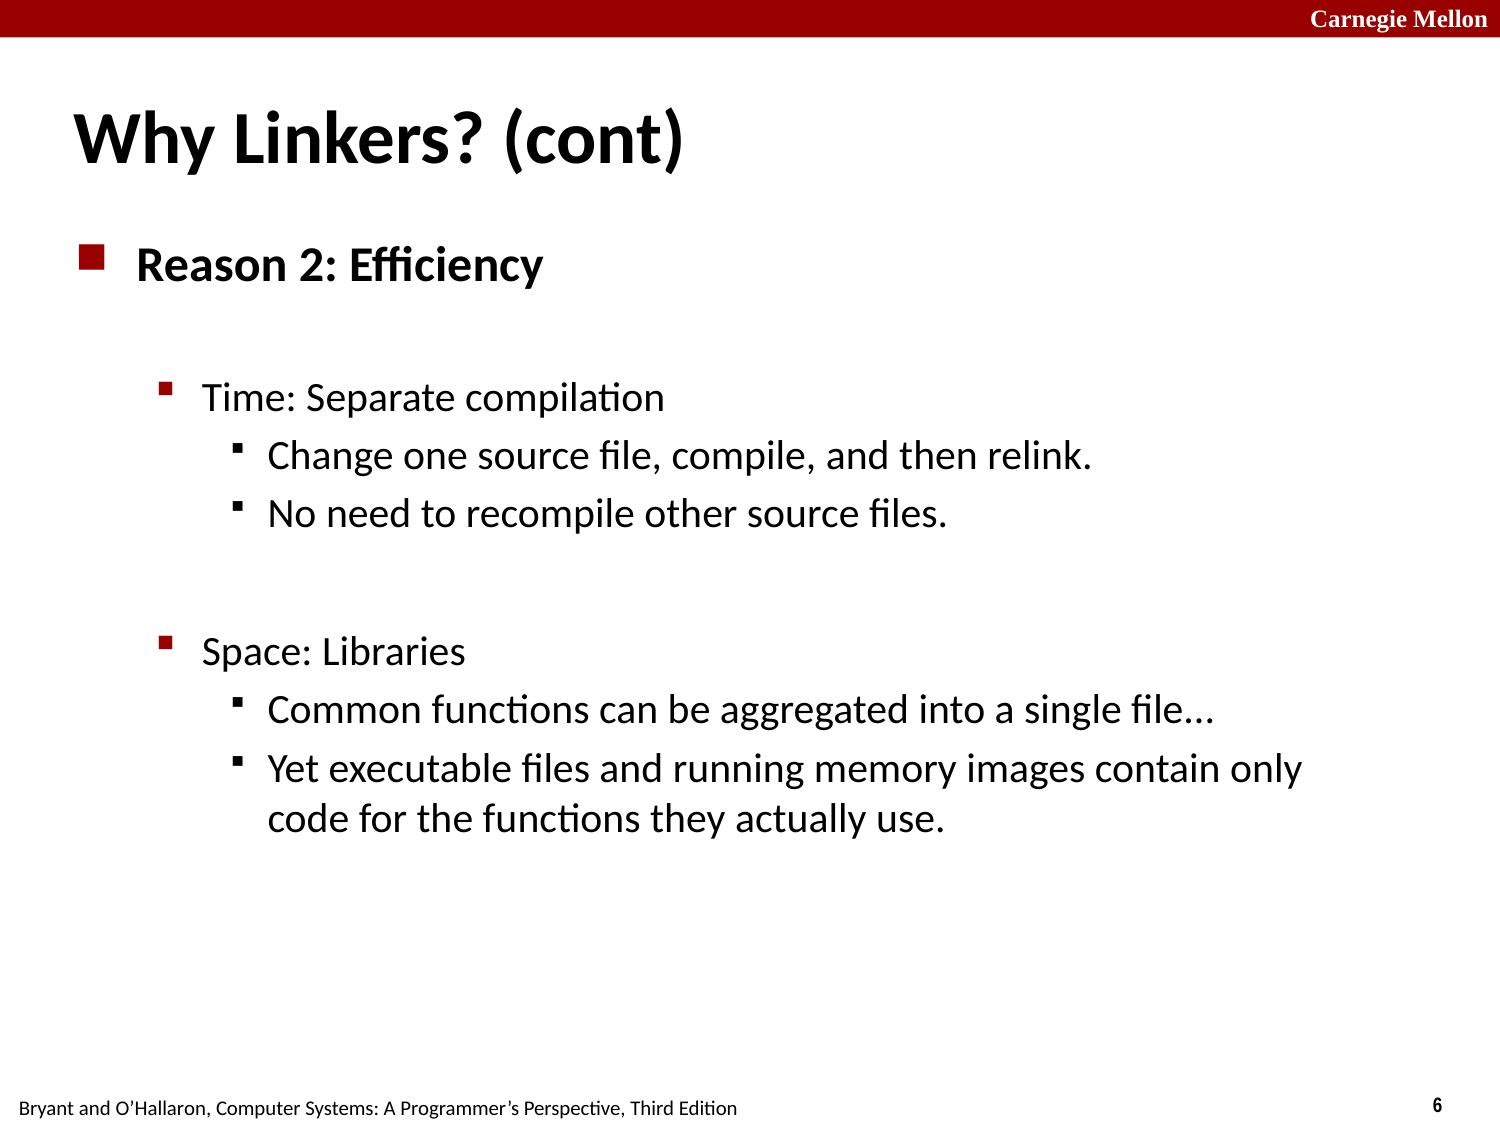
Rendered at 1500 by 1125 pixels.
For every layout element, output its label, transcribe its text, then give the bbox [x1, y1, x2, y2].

list Reason 2: Efficiency Time: Separate compilation Change one source file, compile, and then relink. No need to recompile other source files. Space: Libraries Common functions can be aggregated into a single file... Yet executable files and running memory images contain only code for the functions they actually use. [64, 223, 1361, 1040]
title Why Linkers? (cont) [58, 71, 1305, 197]
